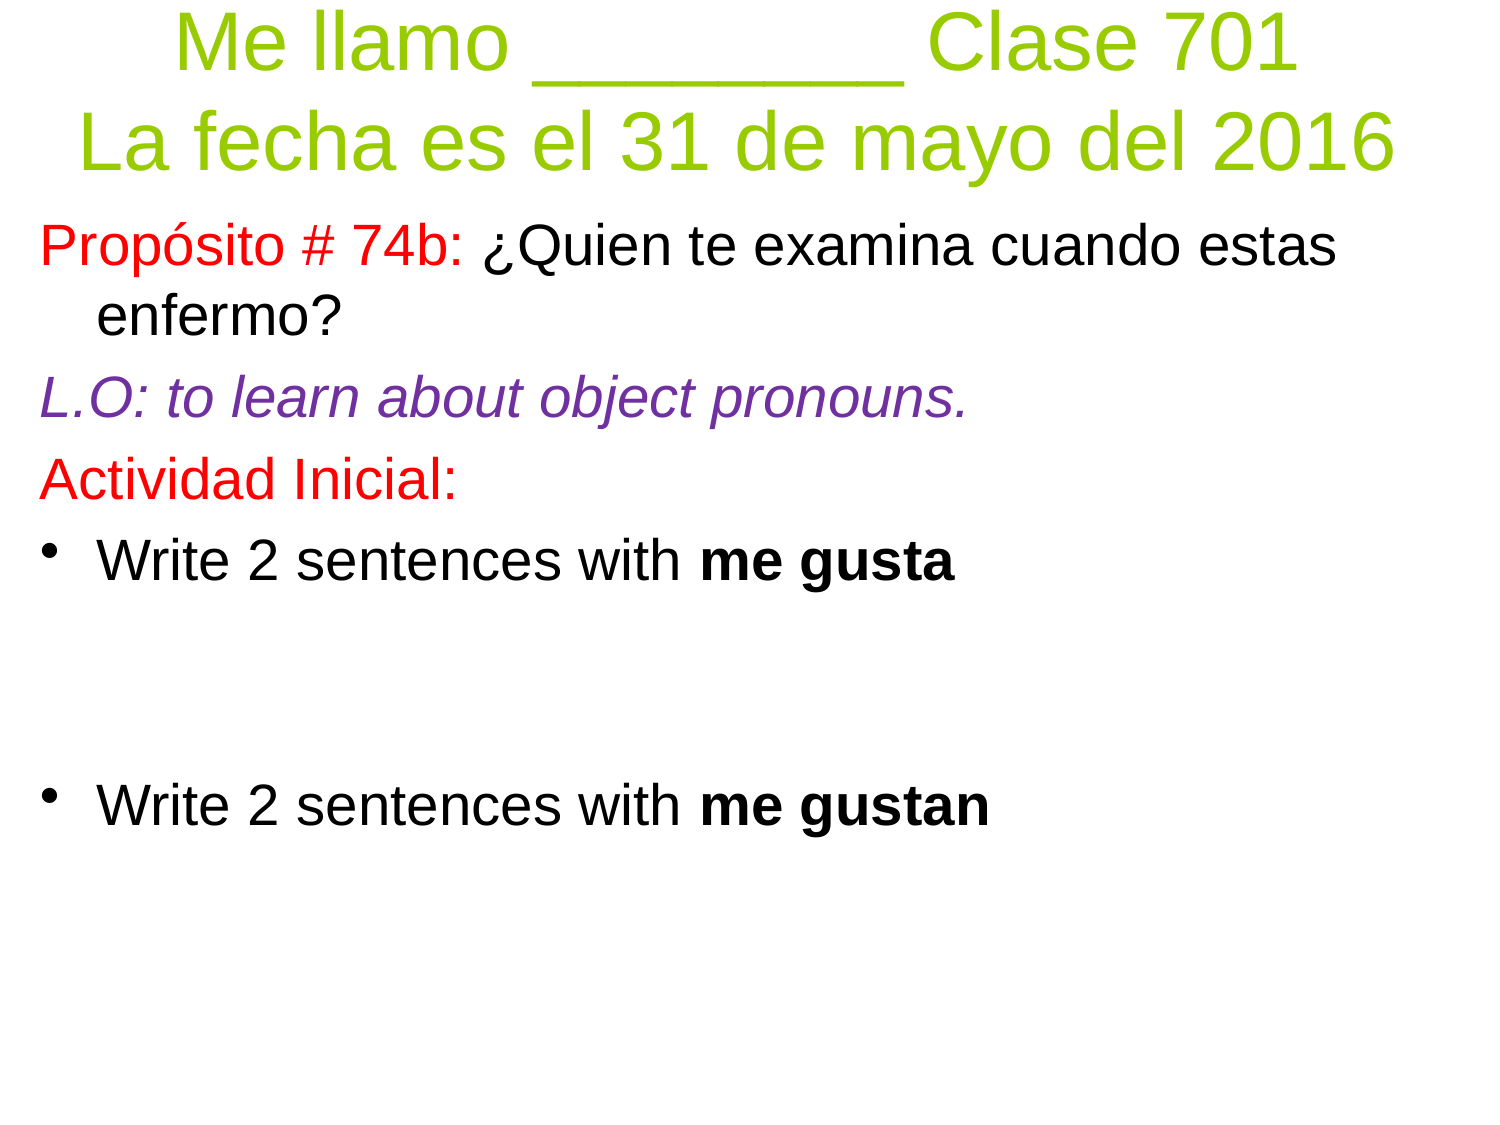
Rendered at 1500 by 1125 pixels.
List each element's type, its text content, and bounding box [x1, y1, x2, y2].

title Me llamo ________ Clase 701 La fecha es el 31 de mayo del 2016 [37, 12, 1438, 163]
list Propósito # 74b: ¿Quien te examina cuando estas enfermo? L.O: to learn about object pronouns. Actividad Inicial: Write 2 sentences with me gusta Write 2 sentences with me gustan [24, 200, 1475, 1100]
